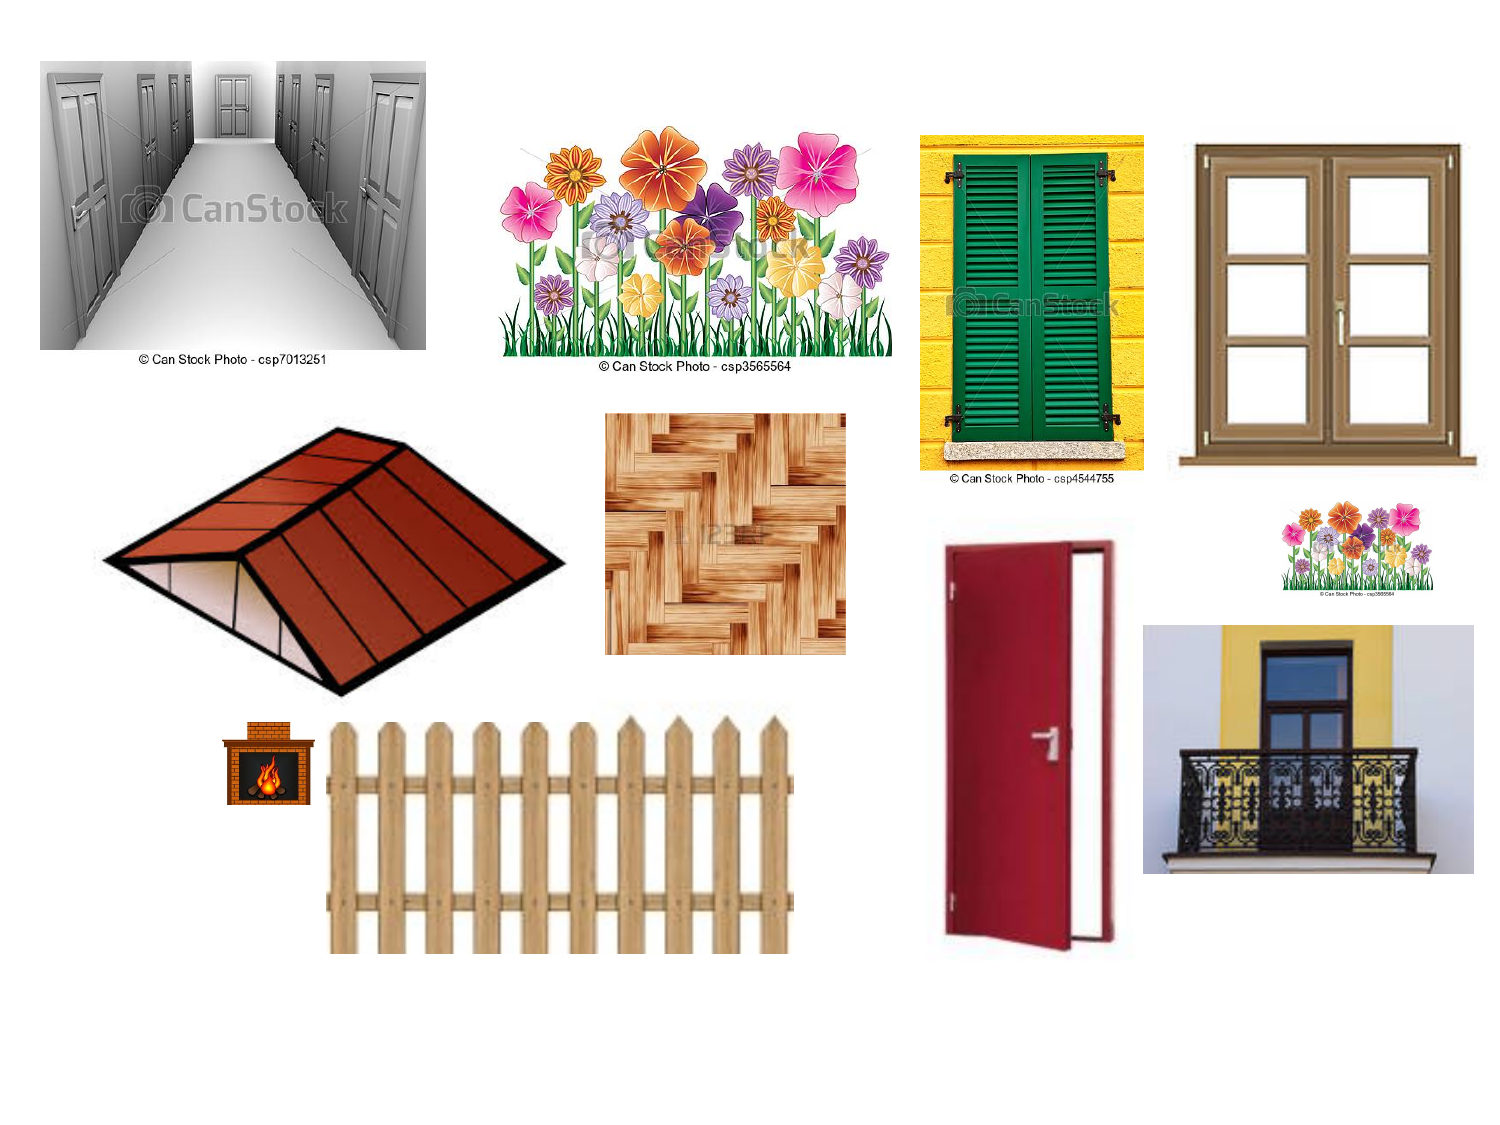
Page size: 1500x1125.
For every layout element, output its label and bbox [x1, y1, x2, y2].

picture [920, 135, 1144, 485]
picture [40, 61, 426, 368]
picture [604, 413, 1474, 978]
picture [1167, 126, 1490, 485]
picture [1280, 500, 1433, 597]
picture [498, 126, 892, 374]
picture [78, 403, 794, 954]
